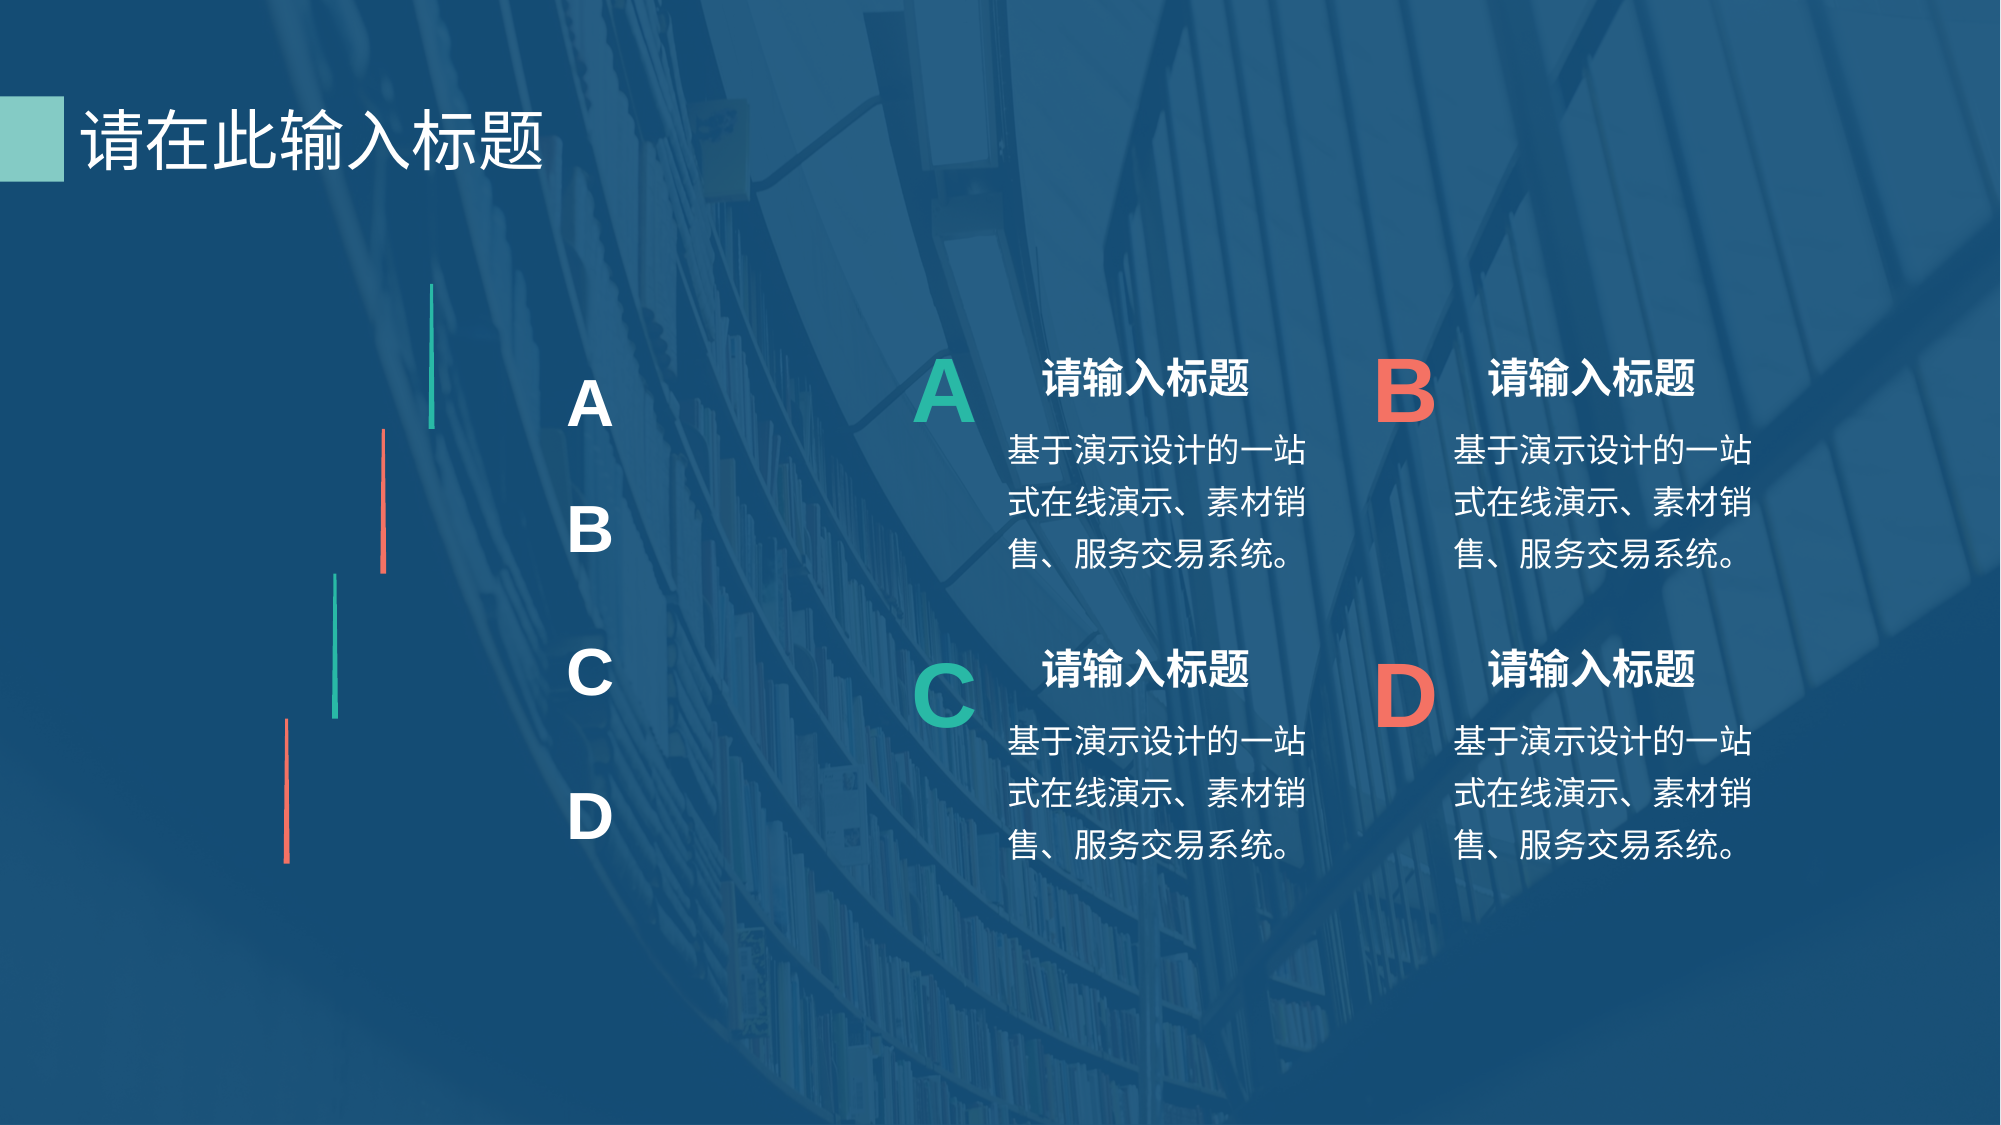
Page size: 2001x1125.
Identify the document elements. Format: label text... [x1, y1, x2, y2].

picture [0, 0, 2001, 1125]
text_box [272, 304, 910, 884]
text_box 请输入标题 [1472, 635, 1746, 701]
text_box A [911, 330, 978, 441]
text_box C [911, 635, 978, 747]
text_box 请输入标题 [1472, 344, 1746, 409]
text_box 基于演示设计的一站式在线演示、素材销售、服务交易系统。 [1438, 701, 1780, 872]
text_box 基于演示设计的一站式在线演示、素材销售、服务交易系统。 [992, 409, 1334, 581]
text_box 请输入标题 [1026, 344, 1300, 409]
text_box 请输入标题 [1026, 635, 1300, 701]
text_box D [1371, 635, 1439, 747]
text_box 基于演示设计的一站式在线演示、素材销售、服务交易系统。 [992, 701, 1334, 872]
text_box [0, 96, 548, 182]
text_box 基于演示设计的一站式在线演示、素材销售、服务交易系统。 [1438, 409, 1780, 581]
text_box B [1371, 330, 1439, 441]
